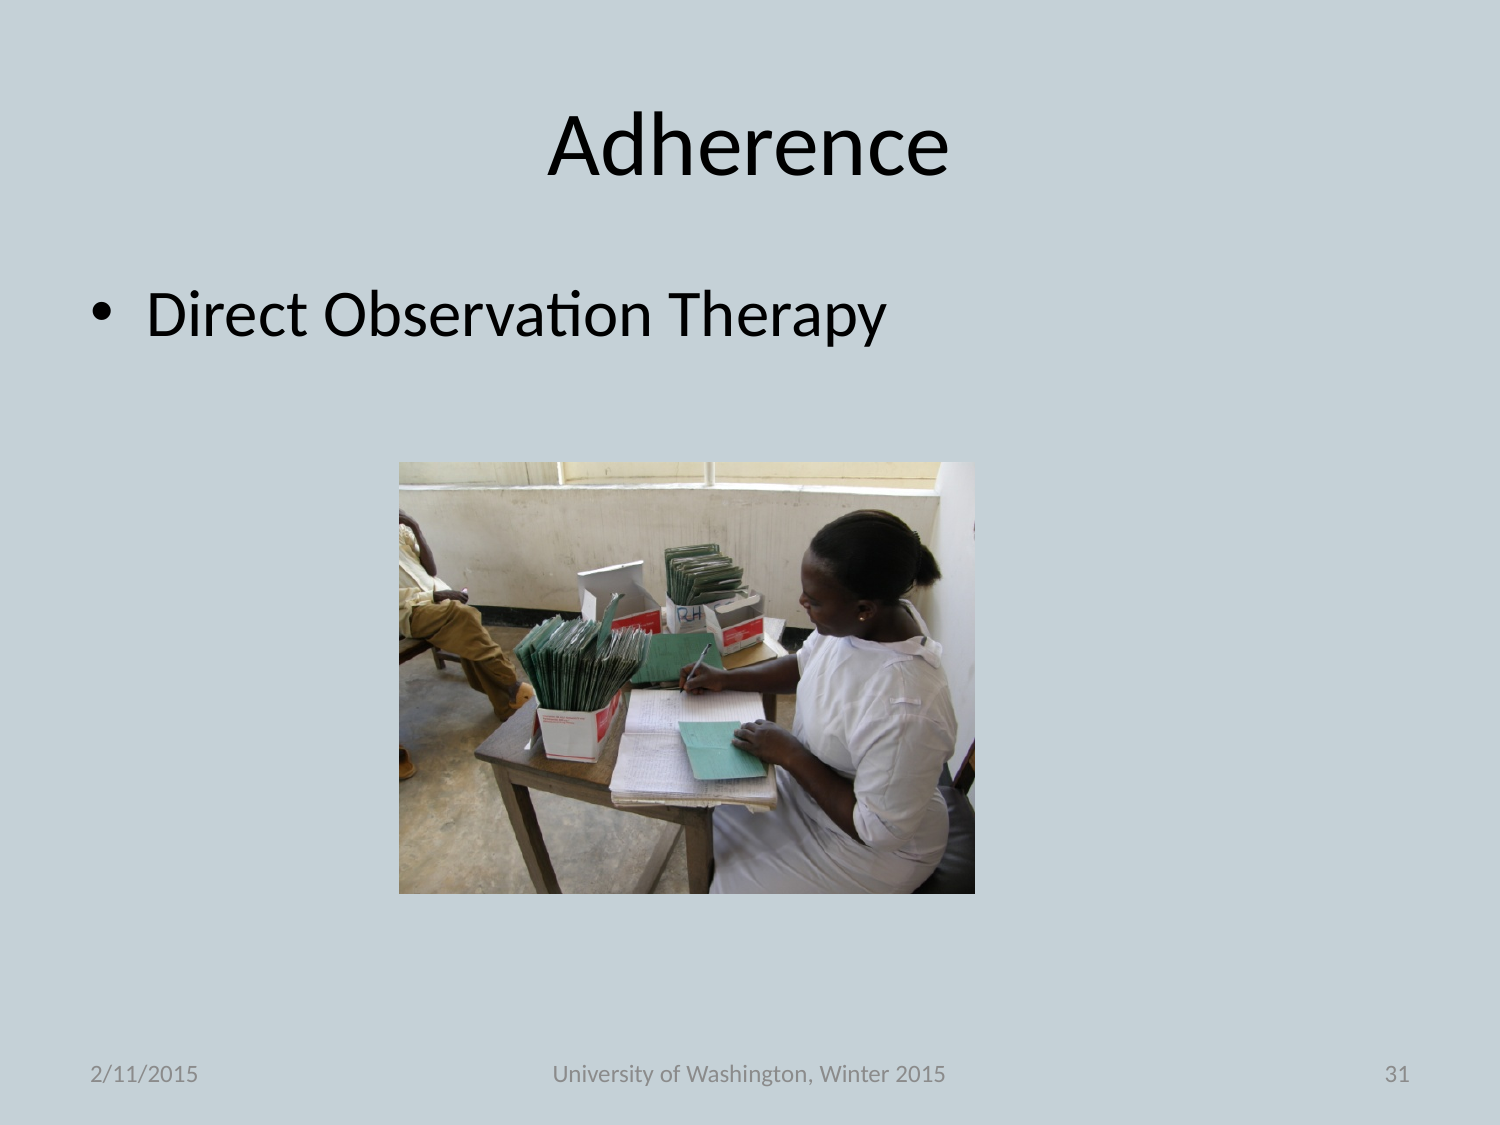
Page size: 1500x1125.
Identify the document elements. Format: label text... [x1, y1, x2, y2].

list Direct Observation Therapy [75, 262, 1425, 1005]
picture [399, 462, 976, 895]
slide_number 31 [1074, 1042, 1425, 1103]
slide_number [75, 1042, 425, 1103]
title Adherence [75, 45, 1425, 233]
footer University of Washington, Winter 2015 [512, 1042, 988, 1103]
